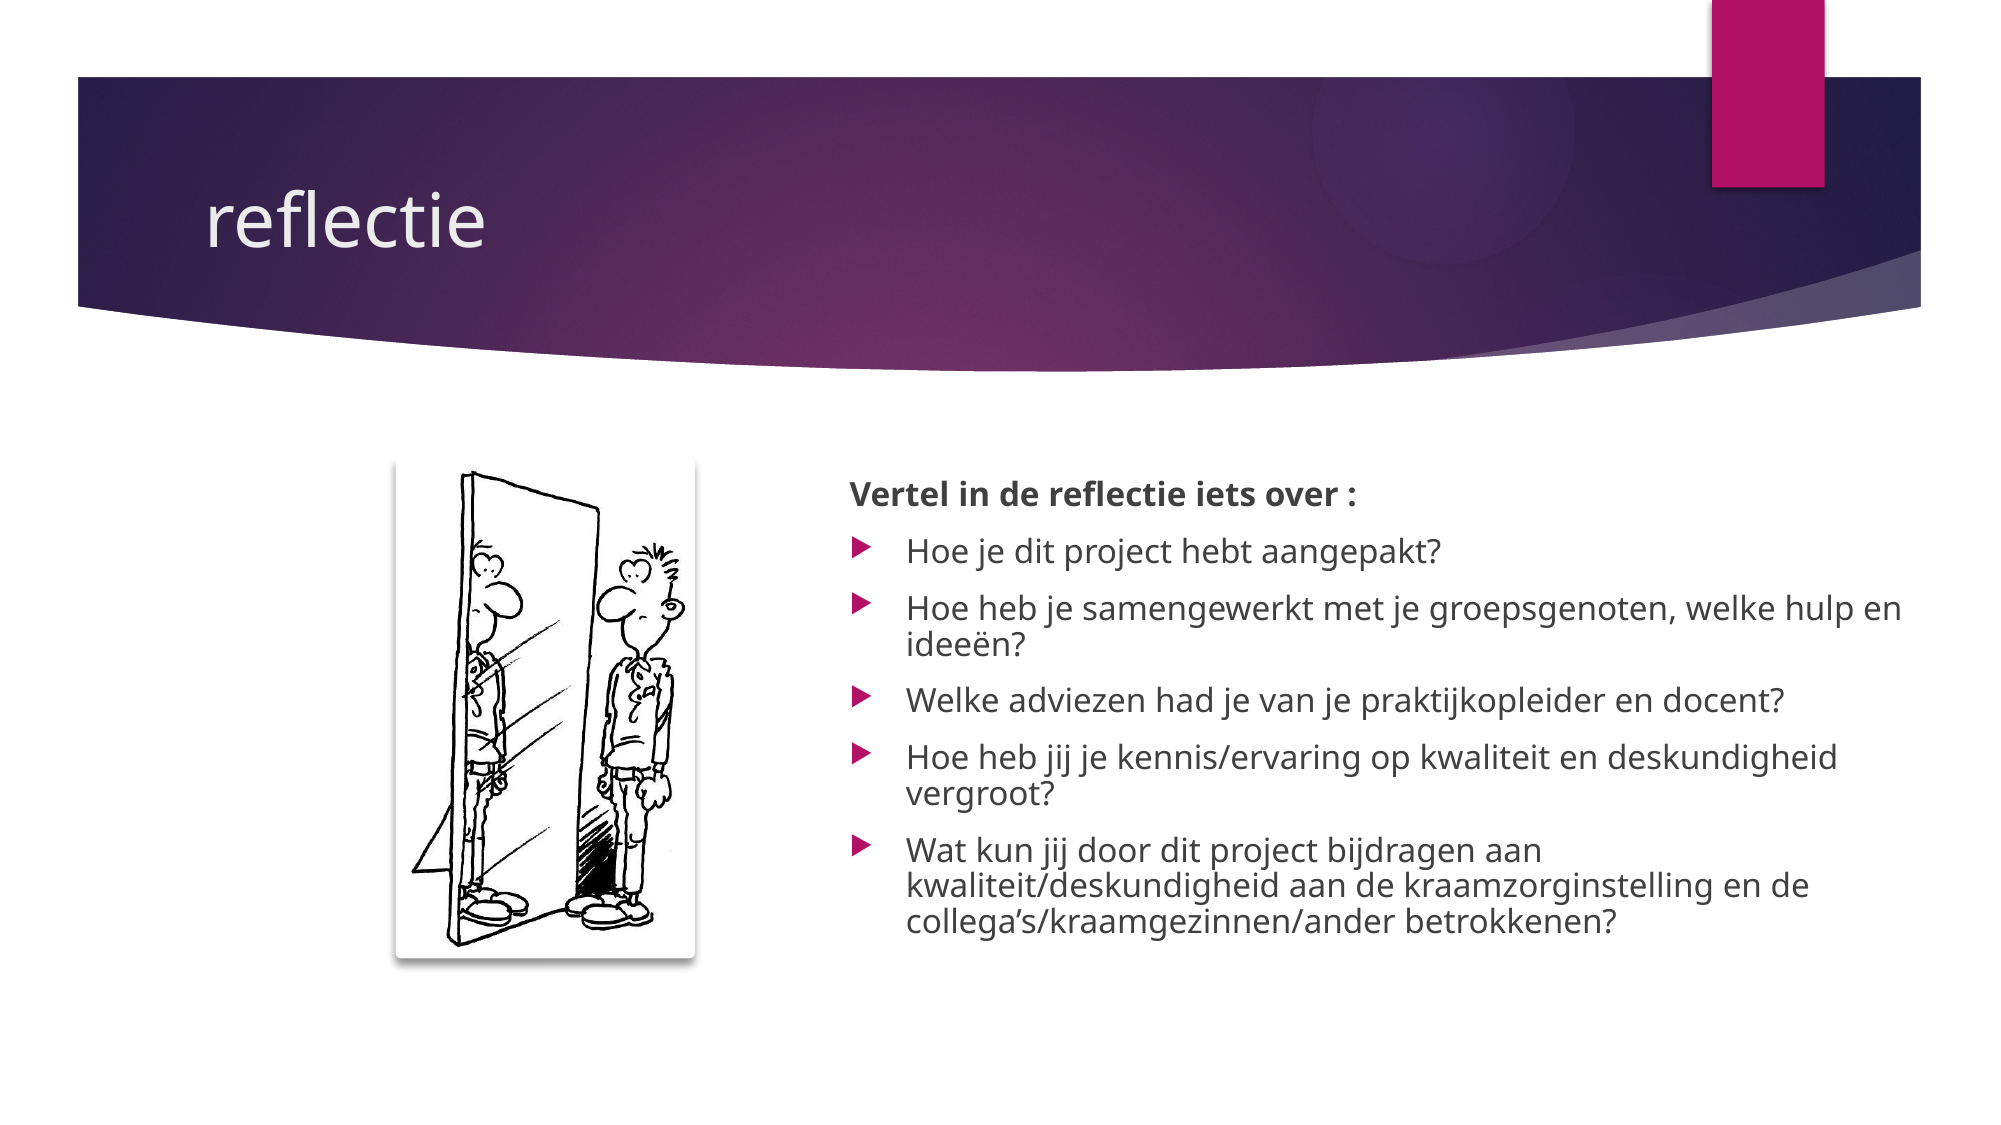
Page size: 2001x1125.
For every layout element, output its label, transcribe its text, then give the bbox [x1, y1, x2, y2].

title reflectie [189, 159, 1627, 276]
picture [395, 455, 696, 959]
list Vertel in de reflectie iets over : Hoe je dit project hebt aangepakt? Hoe heb je samengewerkt met je groepsgenoten, welke hulp en ideeën? Welke adviezen had je van je praktijkopleider en docent? Hoe heb jij je kennis/ervaring op kwaliteit en deskundigheid vergroot? Wat kun jij door dit project bijdragen aan kwaliteit/deskundigheid aan de kraamzorginstelling en de collega’s/kraamgezinnen/ander betrokkenen? [834, 331, 1934, 966]
